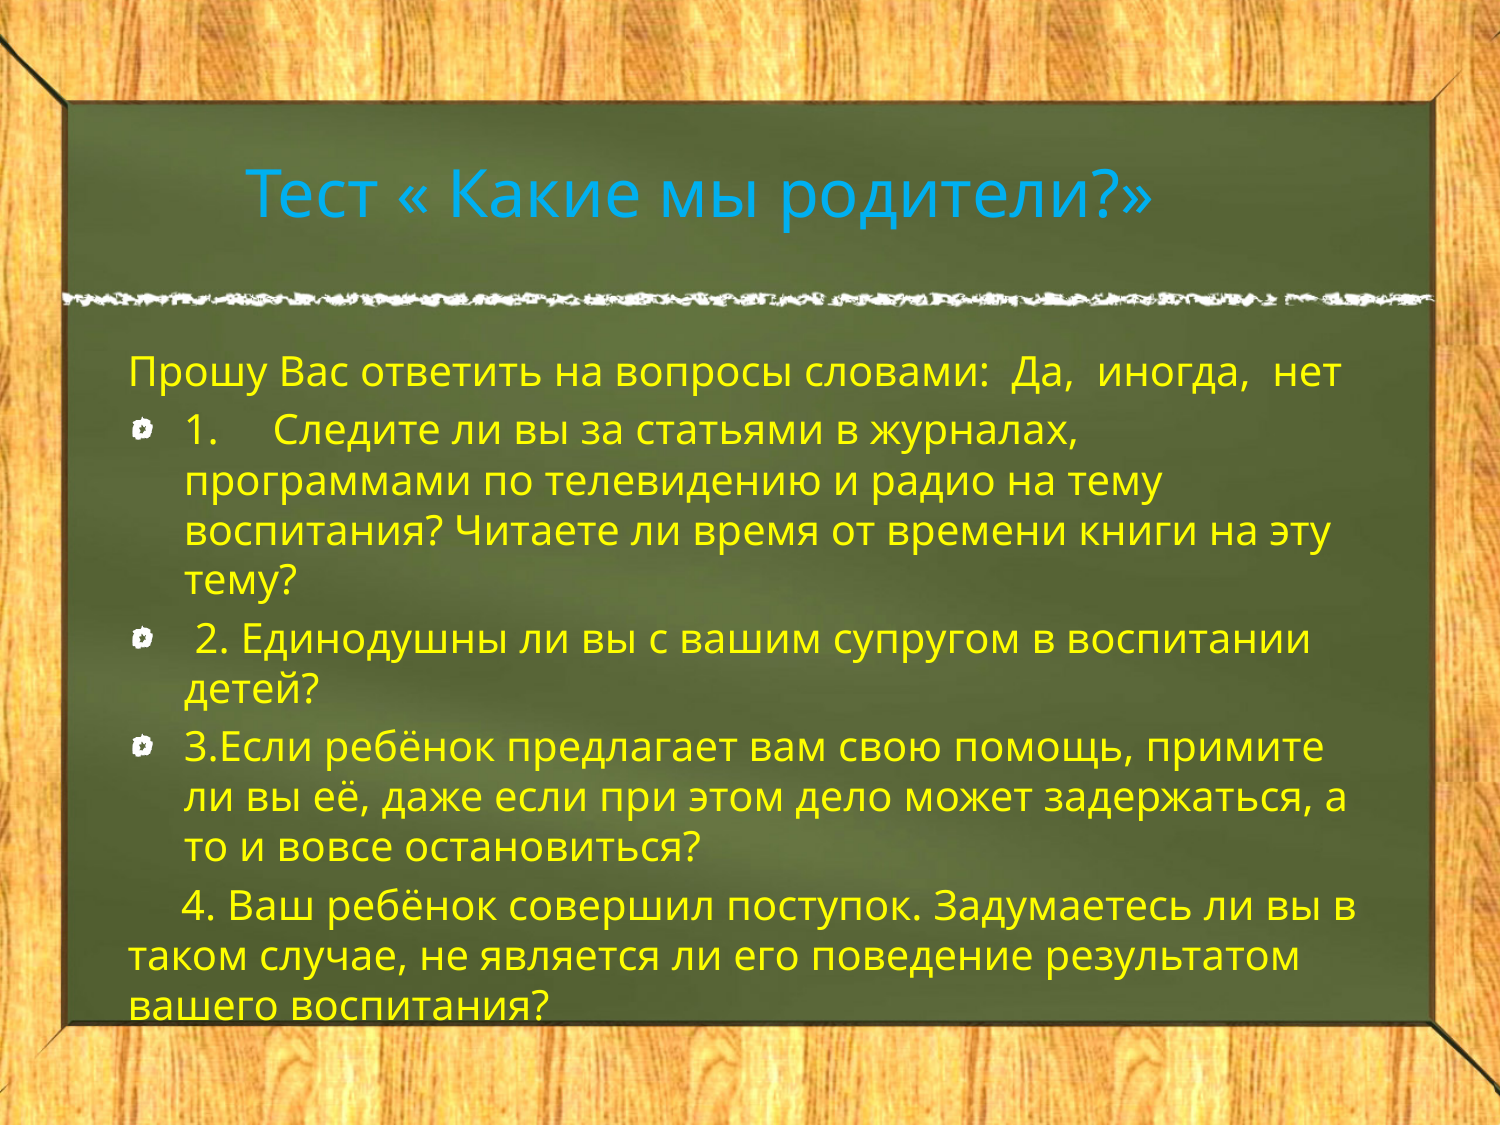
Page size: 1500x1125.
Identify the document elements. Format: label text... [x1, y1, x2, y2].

list Прошу Вас ответить на вопросы словами: Да, иногда, нет 1. Следите ли вы за статьями в журналах, программами по телевидению и радио на тему воспитания? Читаете ли время от времени книги на эту тему? 2. Единодушны ли вы с вашим супругом в воспитании детей? 3.Если ребёнок предлагает вам свою помощь, примите ли вы её, даже если при этом дело может задержаться, а то и вовсе остановиться? 4. Ваш ребёнок совершил поступок. Задумаетесь ли вы в таком случае, не является ли его поведение результатом вашего воспитания? [112, 337, 1388, 1013]
title Тест « Какие мы родители?» [112, 137, 1288, 325]
picture [0, 0, 1500, 1125]
